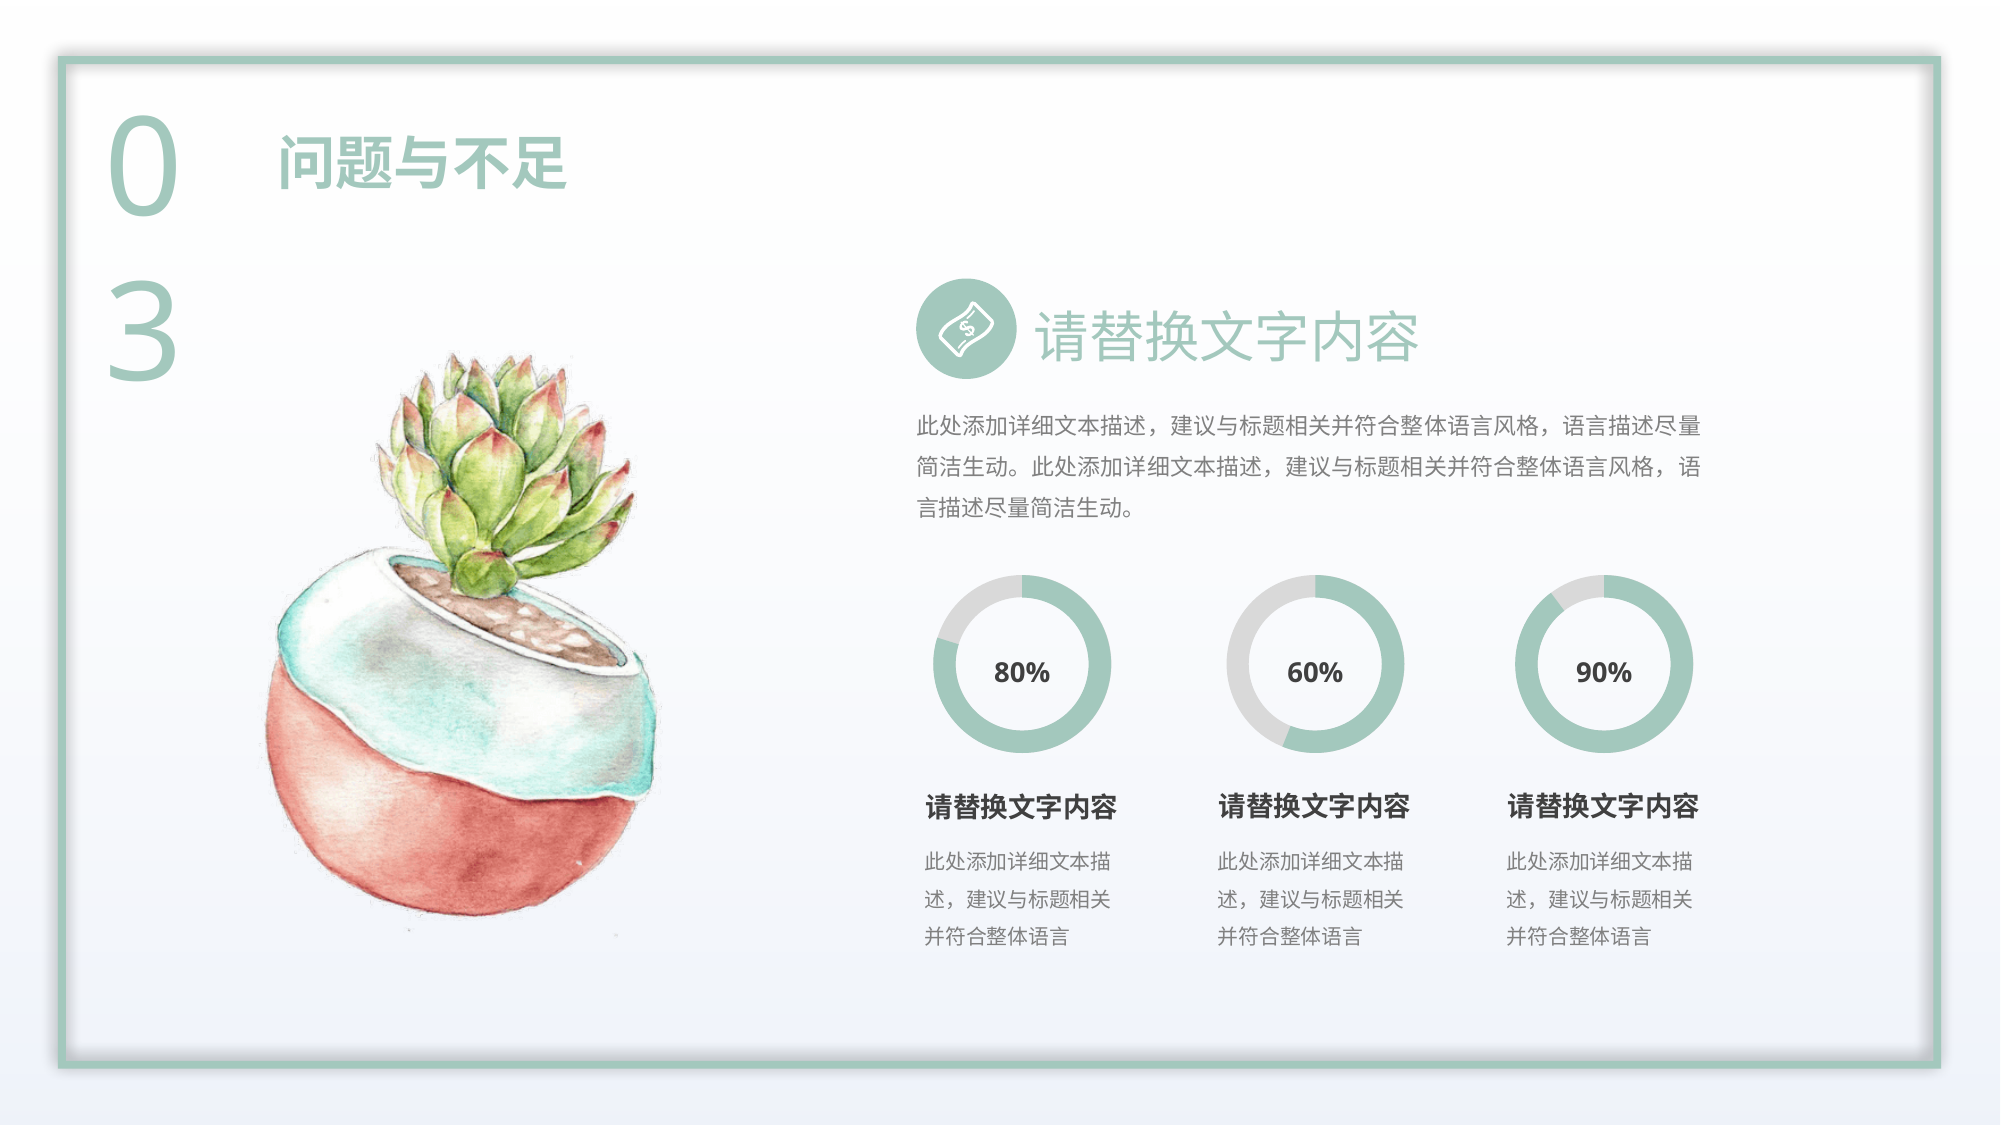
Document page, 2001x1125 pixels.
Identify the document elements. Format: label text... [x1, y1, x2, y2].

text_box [1226, 574, 1405, 753]
text_box 请替换文字内容 [1507, 782, 1701, 822]
text_box 请替换文字内容 [1033, 288, 1421, 369]
text_box 03 [89, 70, 257, 415]
text_box 请替换文字内容 [925, 782, 1119, 823]
text_box 此处添加详细文本描述，建议与标题相关并符合整体语言 [924, 836, 1121, 949]
text_box 请替换文字内容 [1218, 782, 1412, 822]
picture [238, 329, 674, 949]
text_box 此处添加详细文本描述，建议与标题相关并符合整体语言风格，语言描述尽量简洁生动。此处添加详细文本描述，建议与标题相关并符合整体语言风格，语言描述尽量简洁生动。 [916, 397, 1702, 521]
text_box 问题与不足 [262, 118, 652, 204]
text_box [1515, 574, 1694, 753]
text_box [916, 278, 1017, 379]
text_box 此处添加详细文本描述，建议与标题相关并符合整体语言 [1506, 836, 1703, 949]
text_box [933, 574, 1112, 753]
text_box 此处添加详细文本描述，建议与标题相关并符合整体语言 [1217, 836, 1414, 949]
